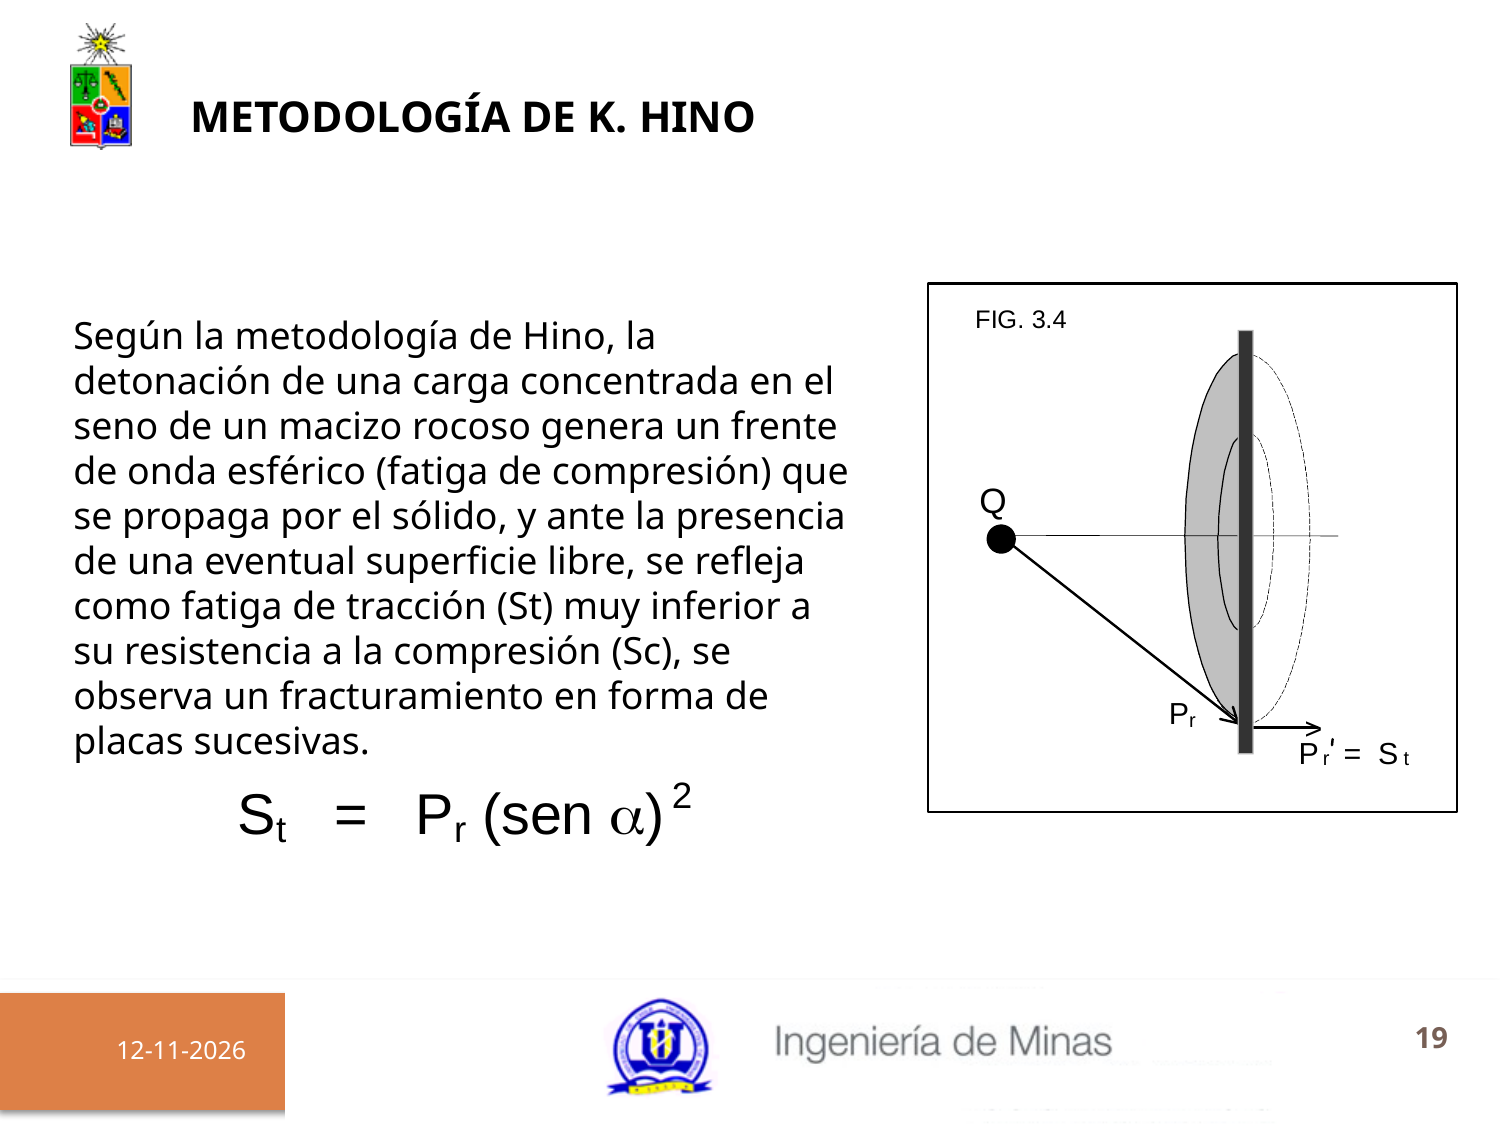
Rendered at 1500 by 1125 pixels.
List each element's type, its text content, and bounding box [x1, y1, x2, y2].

picture [285, 980, 1500, 1125]
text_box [925, 280, 1460, 815]
picture [69, 23, 132, 151]
picture [116, 749, 815, 867]
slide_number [12, 995, 279, 1108]
text_box METODOLOGÍA DE K. HINO [175, 81, 1266, 148]
text_box Según la metodología de Hino, la detonación de una carga concentrada en el seno de un macizo rocoso genera un frente de onda esférico (fatiga de compresión) que se propaga por el sólido, y ante la presencia de una eventual superficie libre, se refleja como fatiga de tracción (St) muy inferior a su resistencia a la compresión (Sc), se observa un fracturamiento en forma de placas sucesivas. [58, 304, 868, 770]
